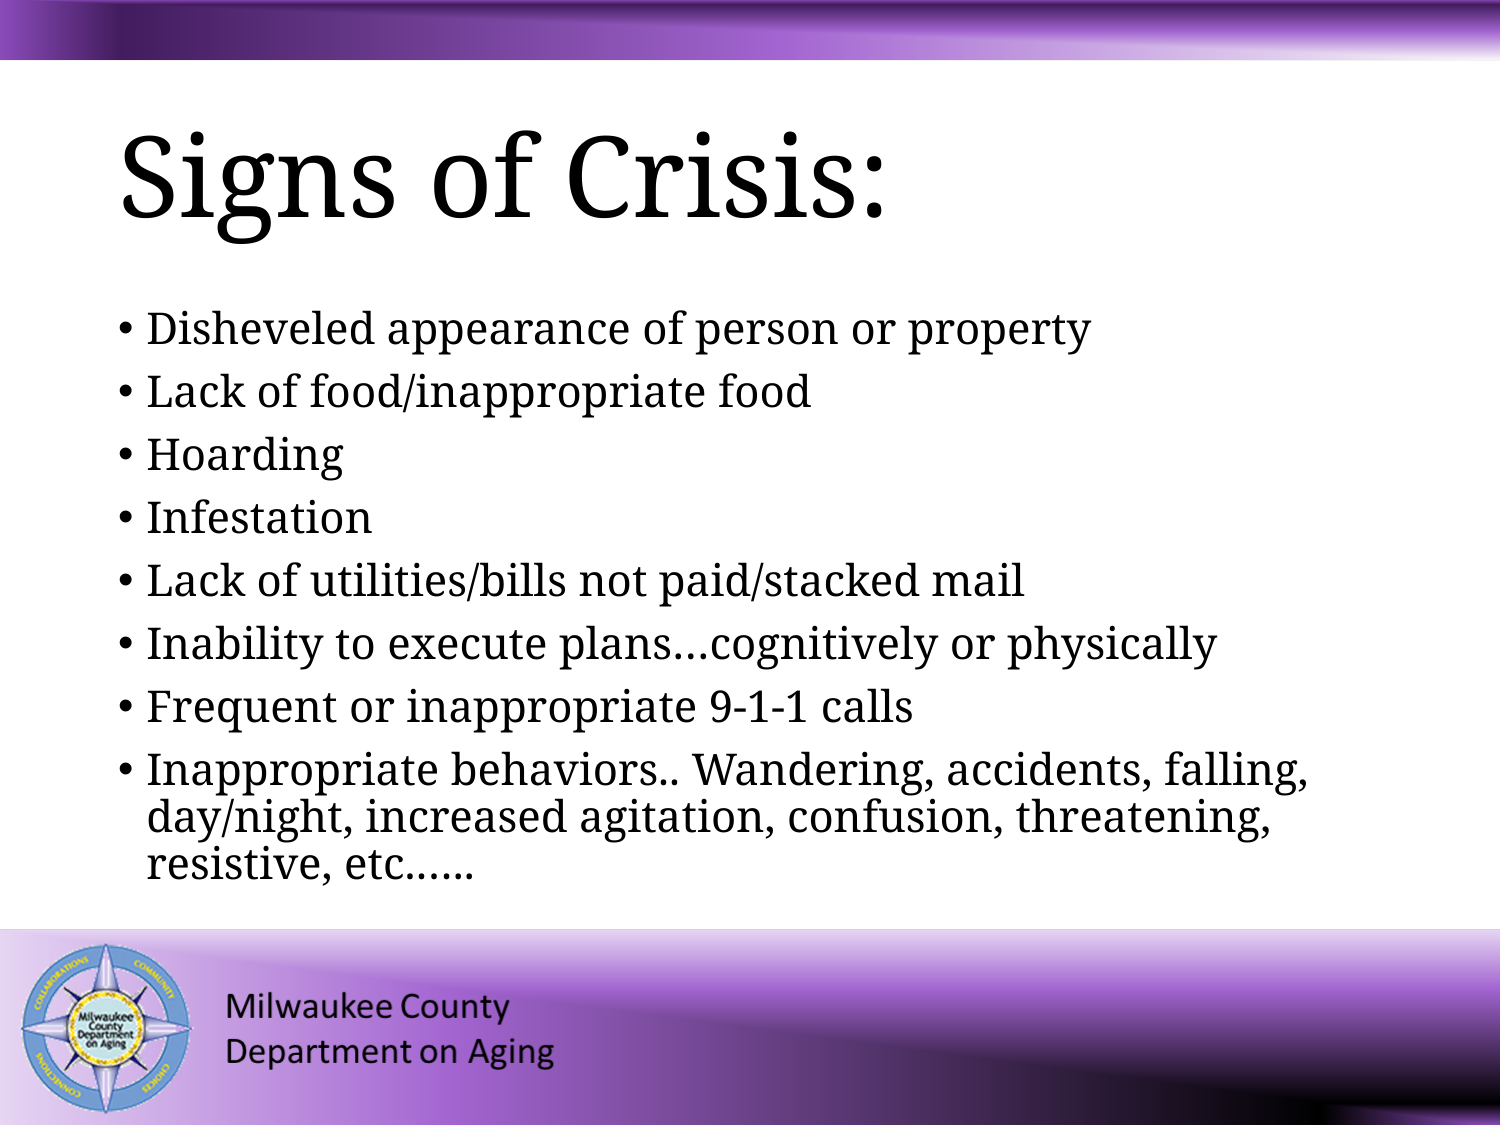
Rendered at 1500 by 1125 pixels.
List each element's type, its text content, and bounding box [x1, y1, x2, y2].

list Disheveled appearance of person or property Lack of food/inappropriate food Hoarding Infestation Lack of utilities/bills not paid/stacked mail Inability to execute plans…cognitively or physically Frequent or inappropriate 9-1-1 calls Inappropriate behaviors.. Wandering, accidents, falling, day/night, increased agitation, confusion, threatening, resistive, etc.….. [103, 299, 1397, 925]
picture [0, 0, 1500, 1125]
title Signs of Crisis: [103, 97, 1397, 278]
